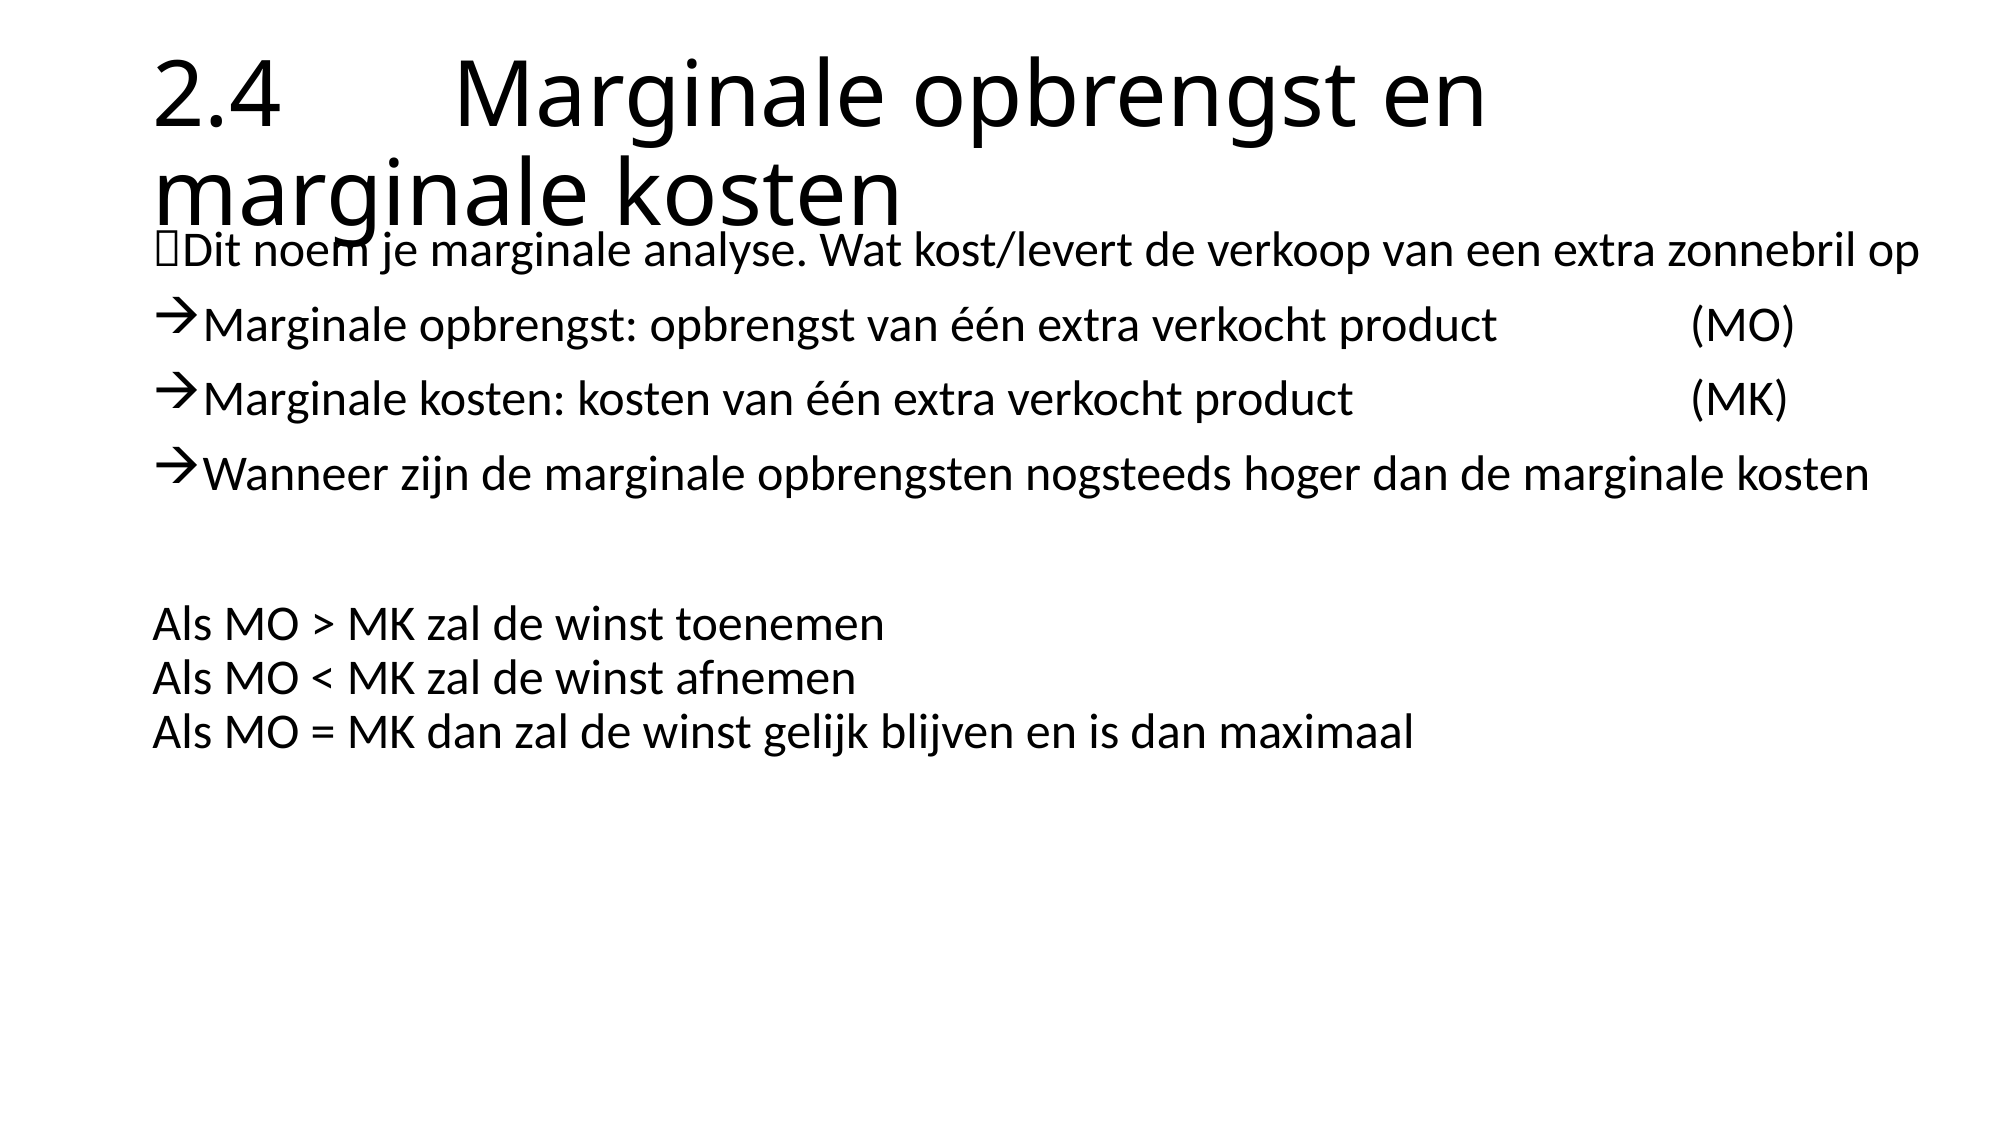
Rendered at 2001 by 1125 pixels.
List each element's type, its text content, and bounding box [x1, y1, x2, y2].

list Dit noem je marginale analyse. Wat kost/levert de verkoop van een extra zonnebril op Marginale opbrengst: opbrengst van één extra verkocht product (MO) Marginale kosten: kosten van één extra verkocht product (MK) Wanneer zijn de marginale opbrengsten nogsteeds hoger dan de marginale kosten Als MO > MK zal de winst toenemen Als MO < MK zal de winst afnemen Als MO = MK dan zal de winst gelijk blijven en is dan maximaal [137, 215, 2000, 1114]
title 2.4 Marginale opbrengst en marginale kosten [137, 37, 1863, 215]
